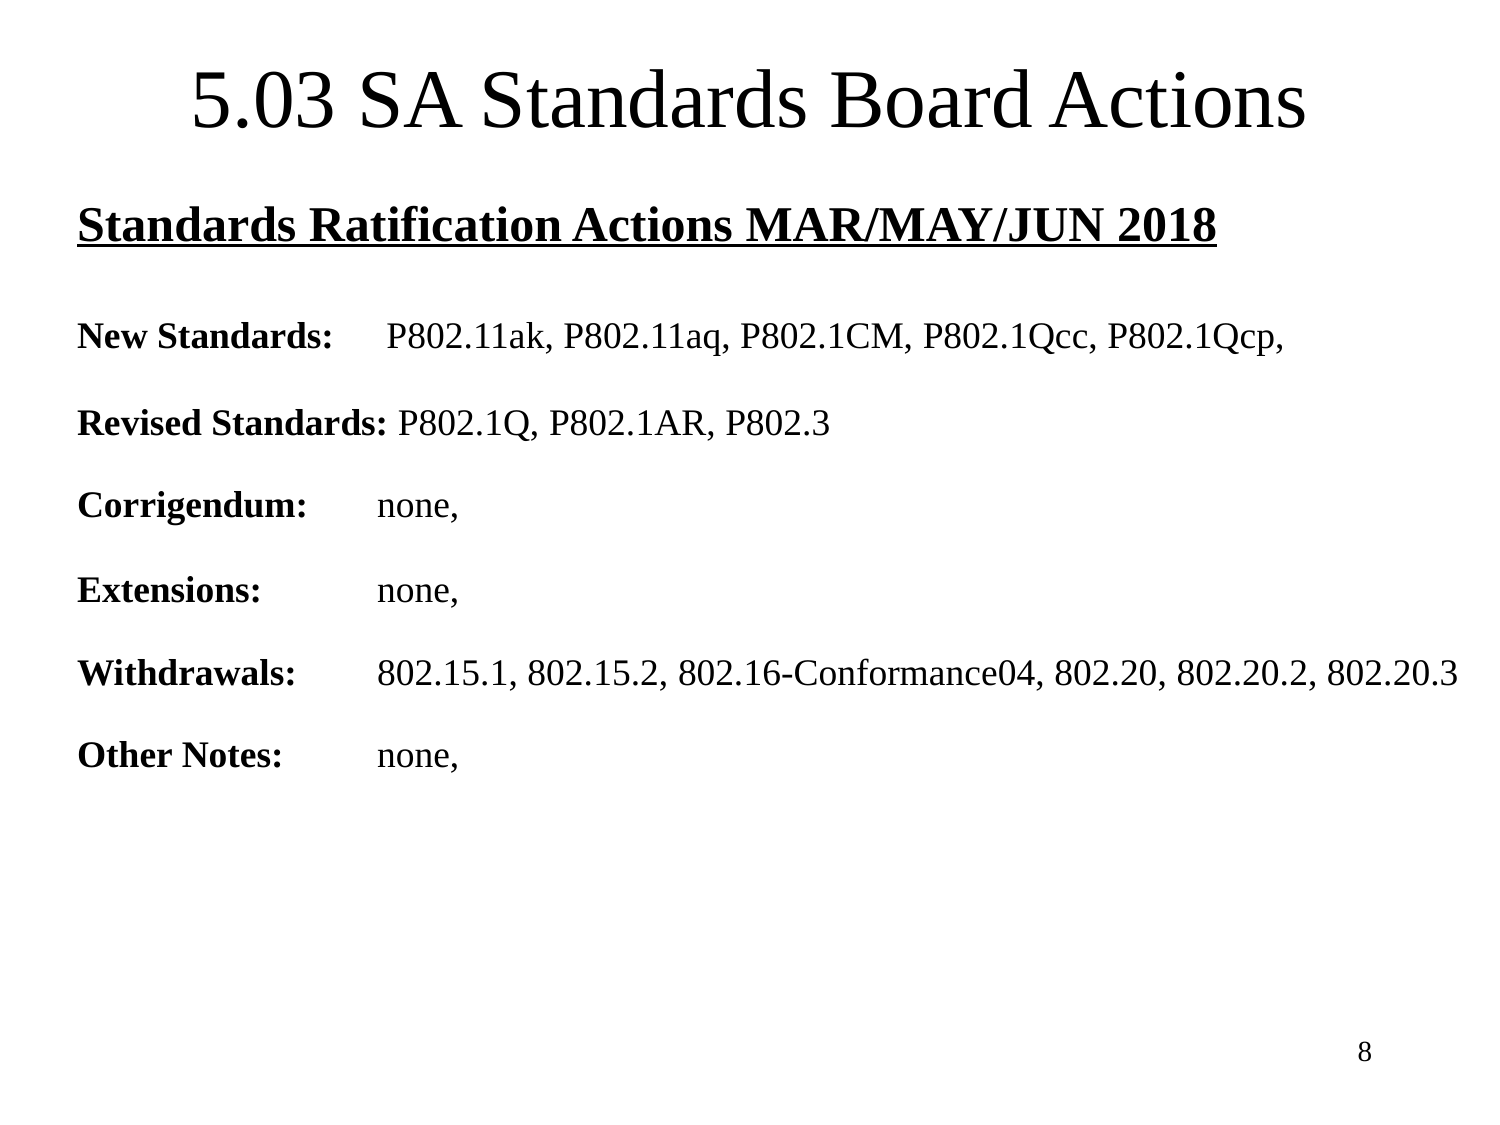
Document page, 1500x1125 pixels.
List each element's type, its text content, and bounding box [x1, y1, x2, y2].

title 5.03 SA Standards Board Actions [0, 0, 1500, 188]
text_box Standards Ratification Actions MAR/MAY/JUN 2018 New Standards: P802.11ak, P802.11aq, P802.1CM, P802.1Qcc, P802.1Qcp, Revised Standards: P802.1Q, P802.1AR, P802.3 Corrigendum: none, Extensions: none, Withdrawals: 802.15.1, 802.15.2, 802.16-Conformance04, 802.20, 802.20.2, 802.20.3 Other Notes: none, [62, 188, 1475, 823]
slide_number 8 [1074, 1024, 1388, 1101]
